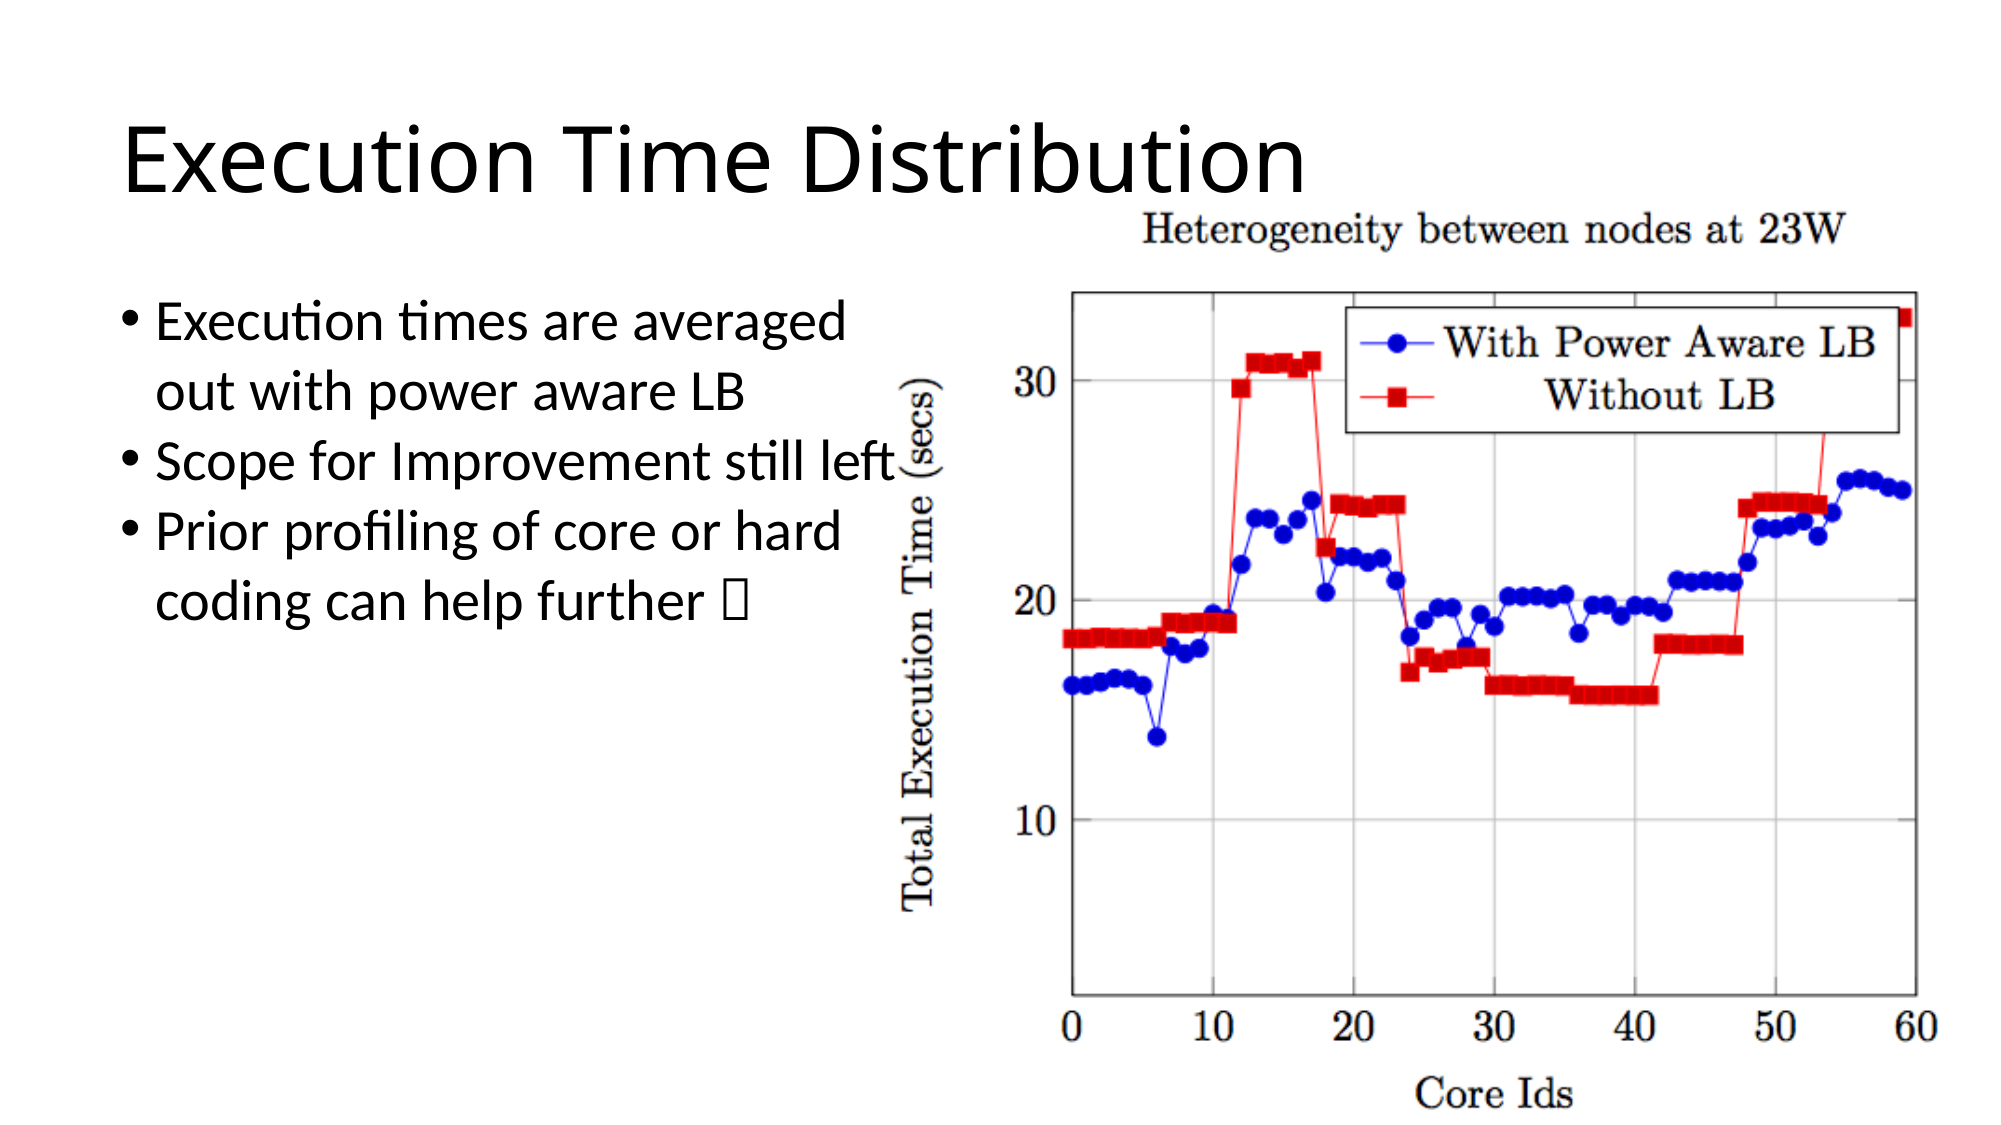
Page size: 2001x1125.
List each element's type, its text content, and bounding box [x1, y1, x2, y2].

text_box Execution Time Distribution [99, 45, 1900, 233]
text_box Execution times are averaged out with power aware LB Scope for Improvement still left Prior profiling of core or hard coding can help further  [99, 262, 859, 1078]
picture [864, 191, 1973, 1125]
